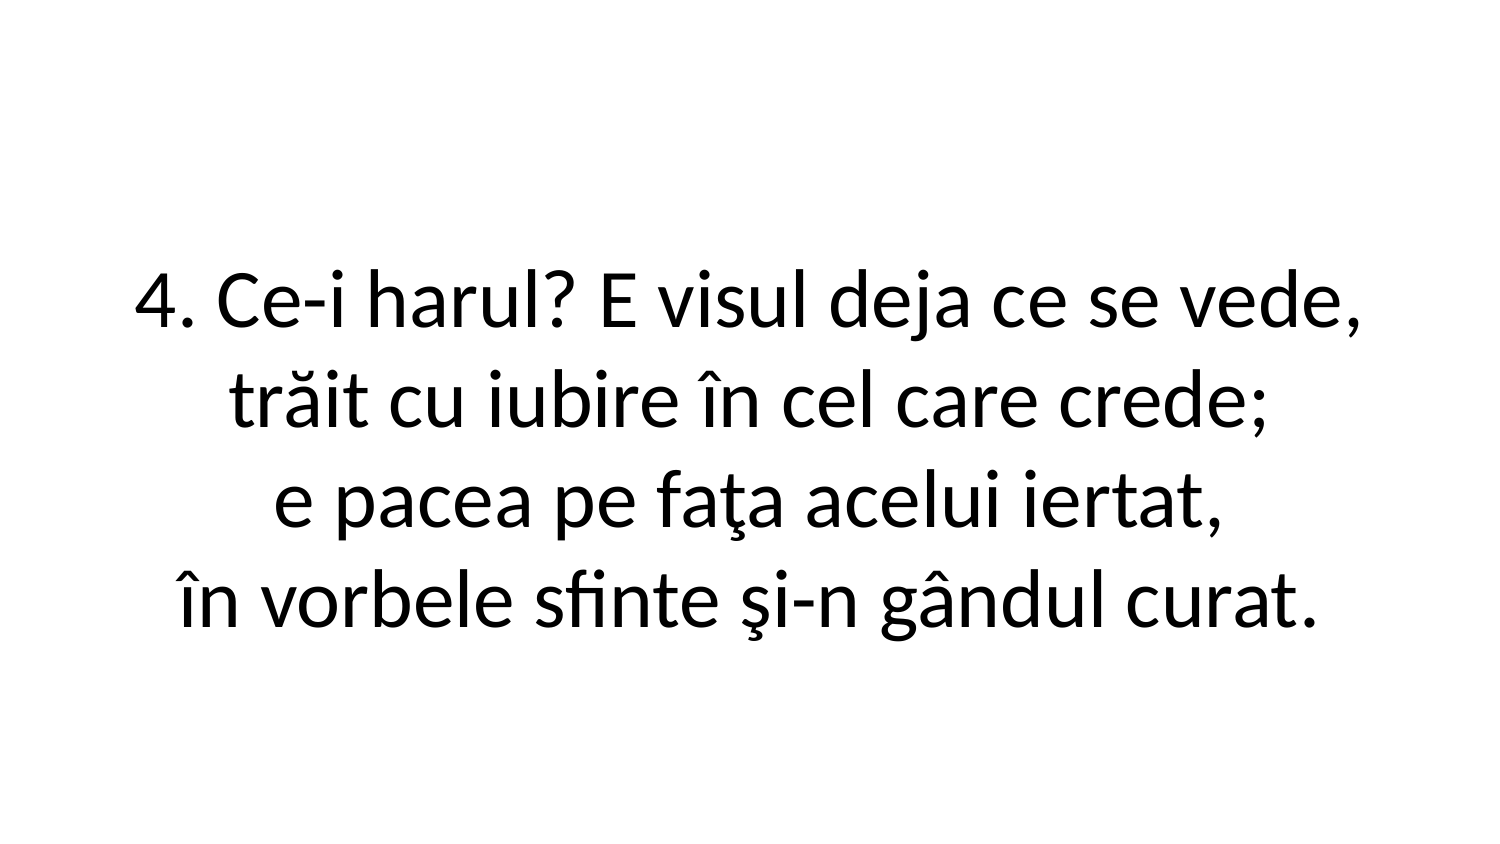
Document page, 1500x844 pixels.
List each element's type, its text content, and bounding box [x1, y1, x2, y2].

text_box 4. Ce-i harul? E visul deja ce se vede, trăit cu iubire în cel care crede; e pacea pe faţa acelui iertat, în vorbele sfinte şi-n gândul curat. [119, 192, 1380, 652]
